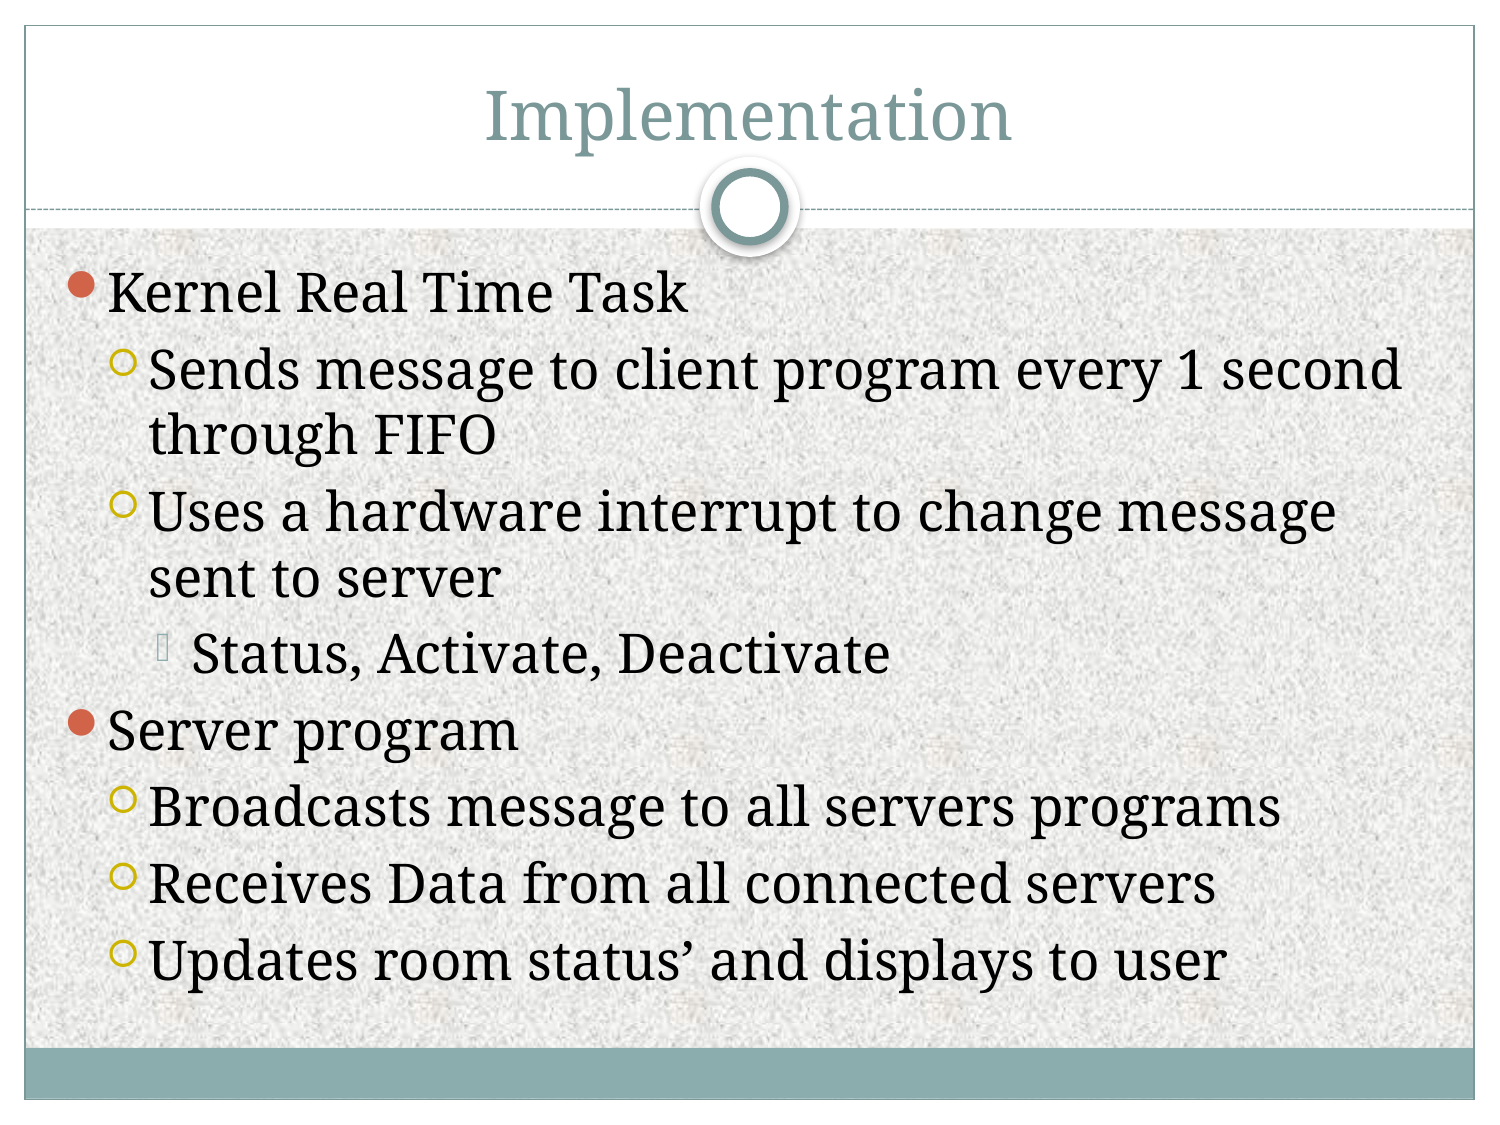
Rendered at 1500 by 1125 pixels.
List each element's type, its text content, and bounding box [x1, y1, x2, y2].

title Implementation [49, 37, 1450, 162]
list Kernel Real Time Task Sends message to client program every 1 second through FIFO Uses a hardware interrupt to change message sent to server Status, Activate, Deactivate Server program Broadcasts message to all servers programs Receives Data from all connected servers Updates room status’ and displays to user [49, 250, 1445, 1001]
picture [26, 229, 1473, 1047]
